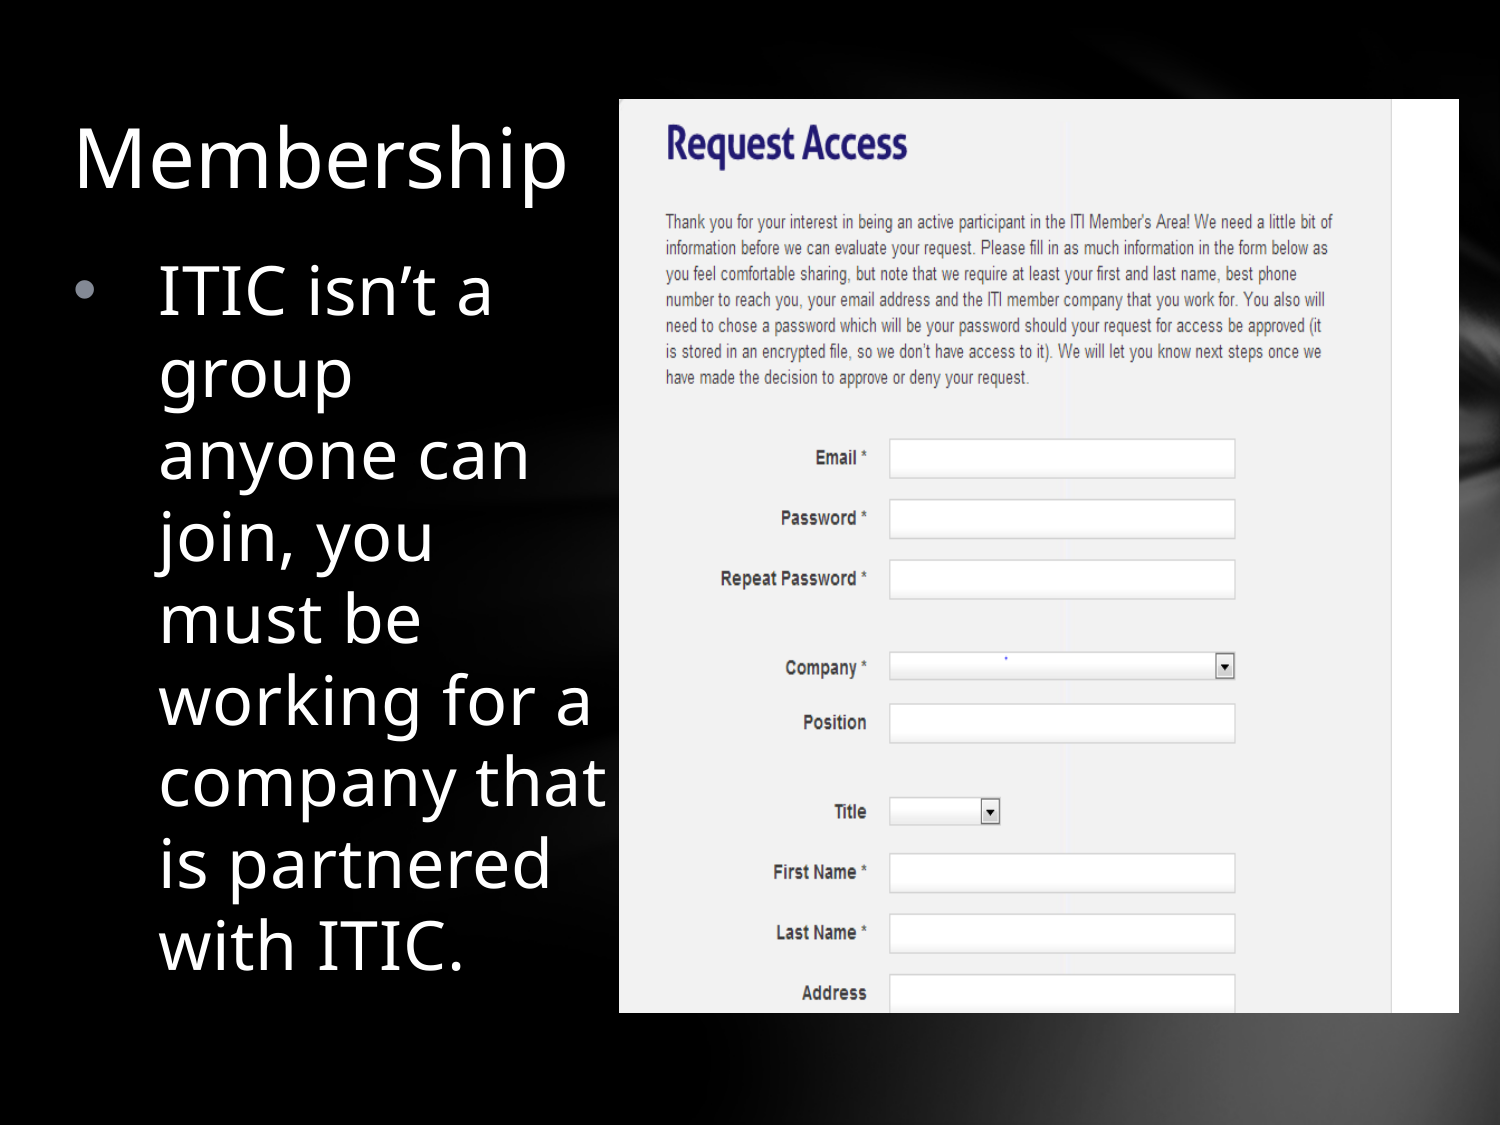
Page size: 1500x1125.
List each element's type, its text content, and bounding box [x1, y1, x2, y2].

picture [618, 99, 1459, 1013]
title Membership [57, 37, 1318, 213]
list ITIC isn’t a group anyone can join, you must be working for a company that is partnered with ITIC. [57, 239, 613, 1015]
